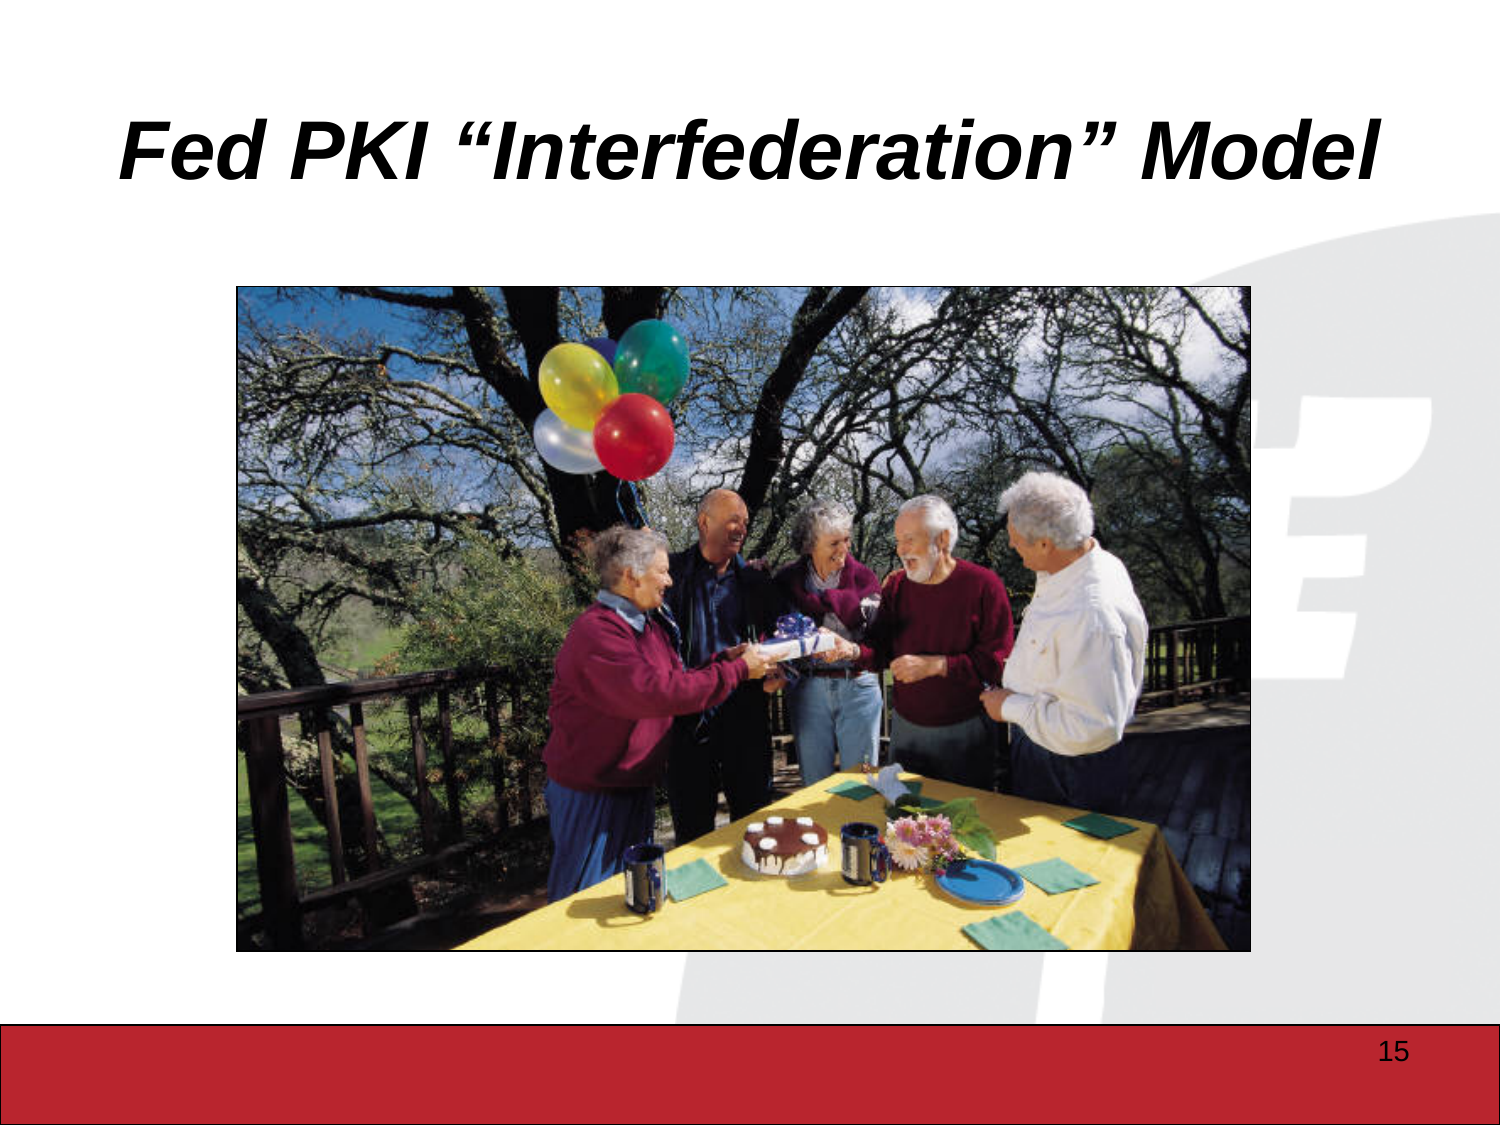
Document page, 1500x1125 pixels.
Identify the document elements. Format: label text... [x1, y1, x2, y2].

slide_number 15 [1074, 1024, 1425, 1103]
title Fed PKI “Interfederation” Model [75, 50, 1425, 243]
picture [237, 212, 1500, 1024]
